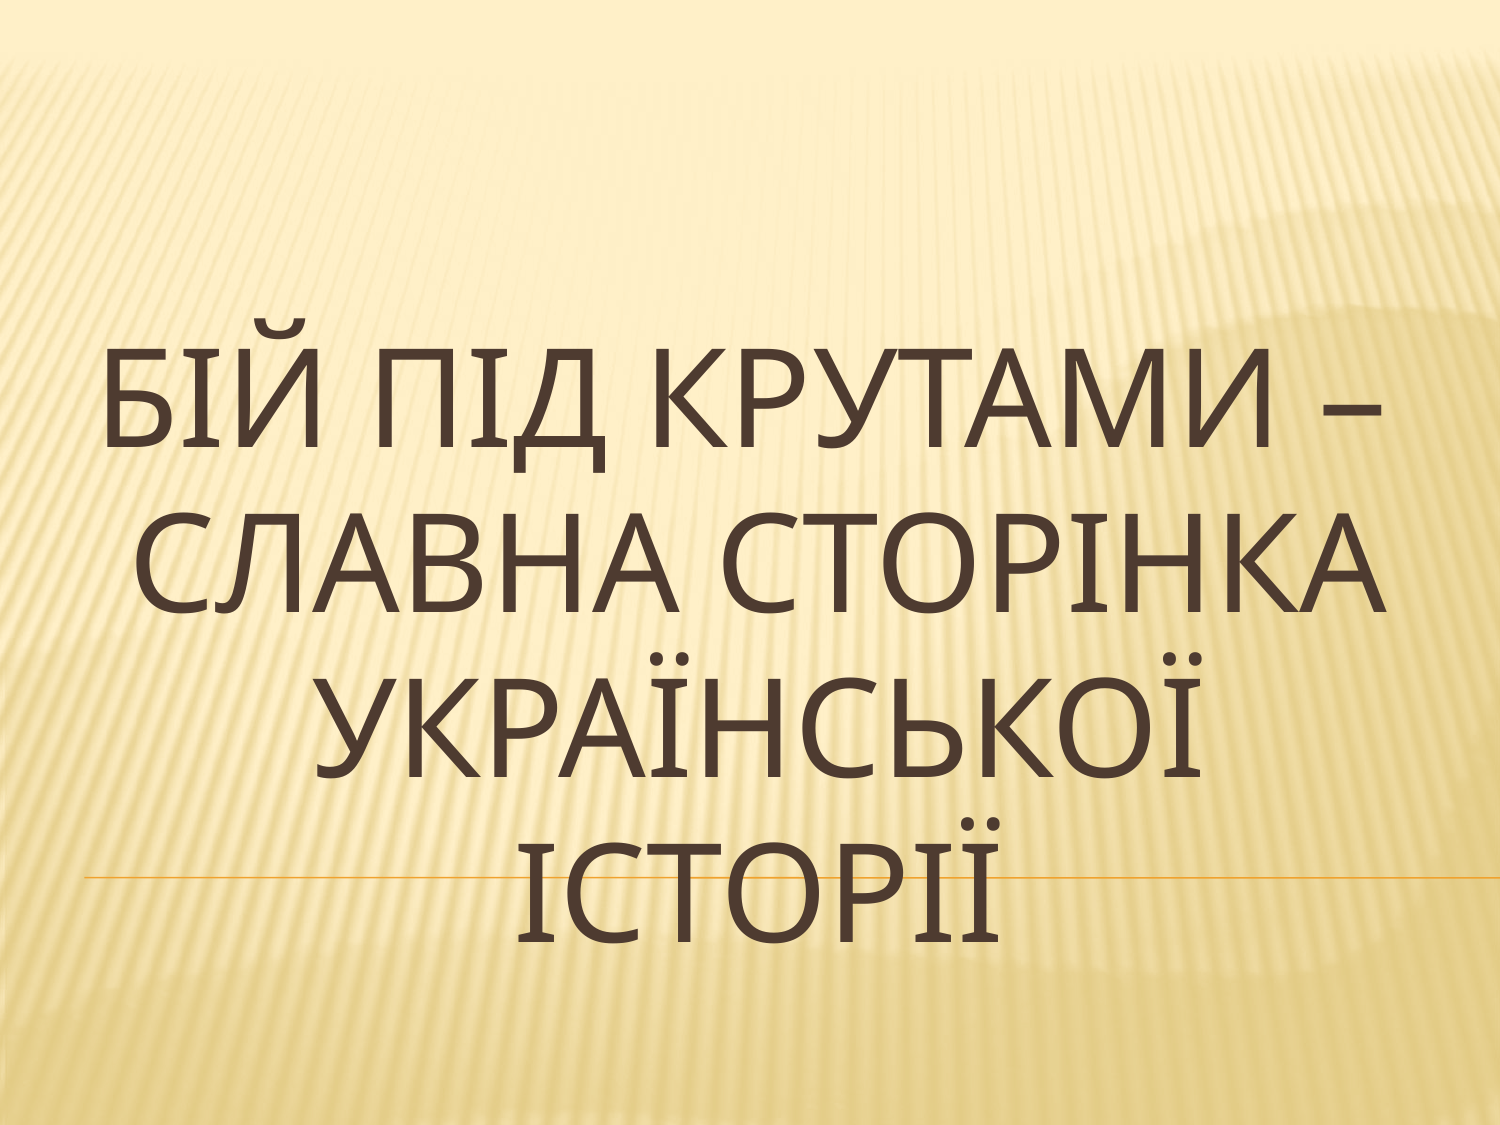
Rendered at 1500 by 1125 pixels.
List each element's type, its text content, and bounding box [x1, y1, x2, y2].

title Бій під Крутами – славна сторінка української історії [64, 302, 1453, 657]
